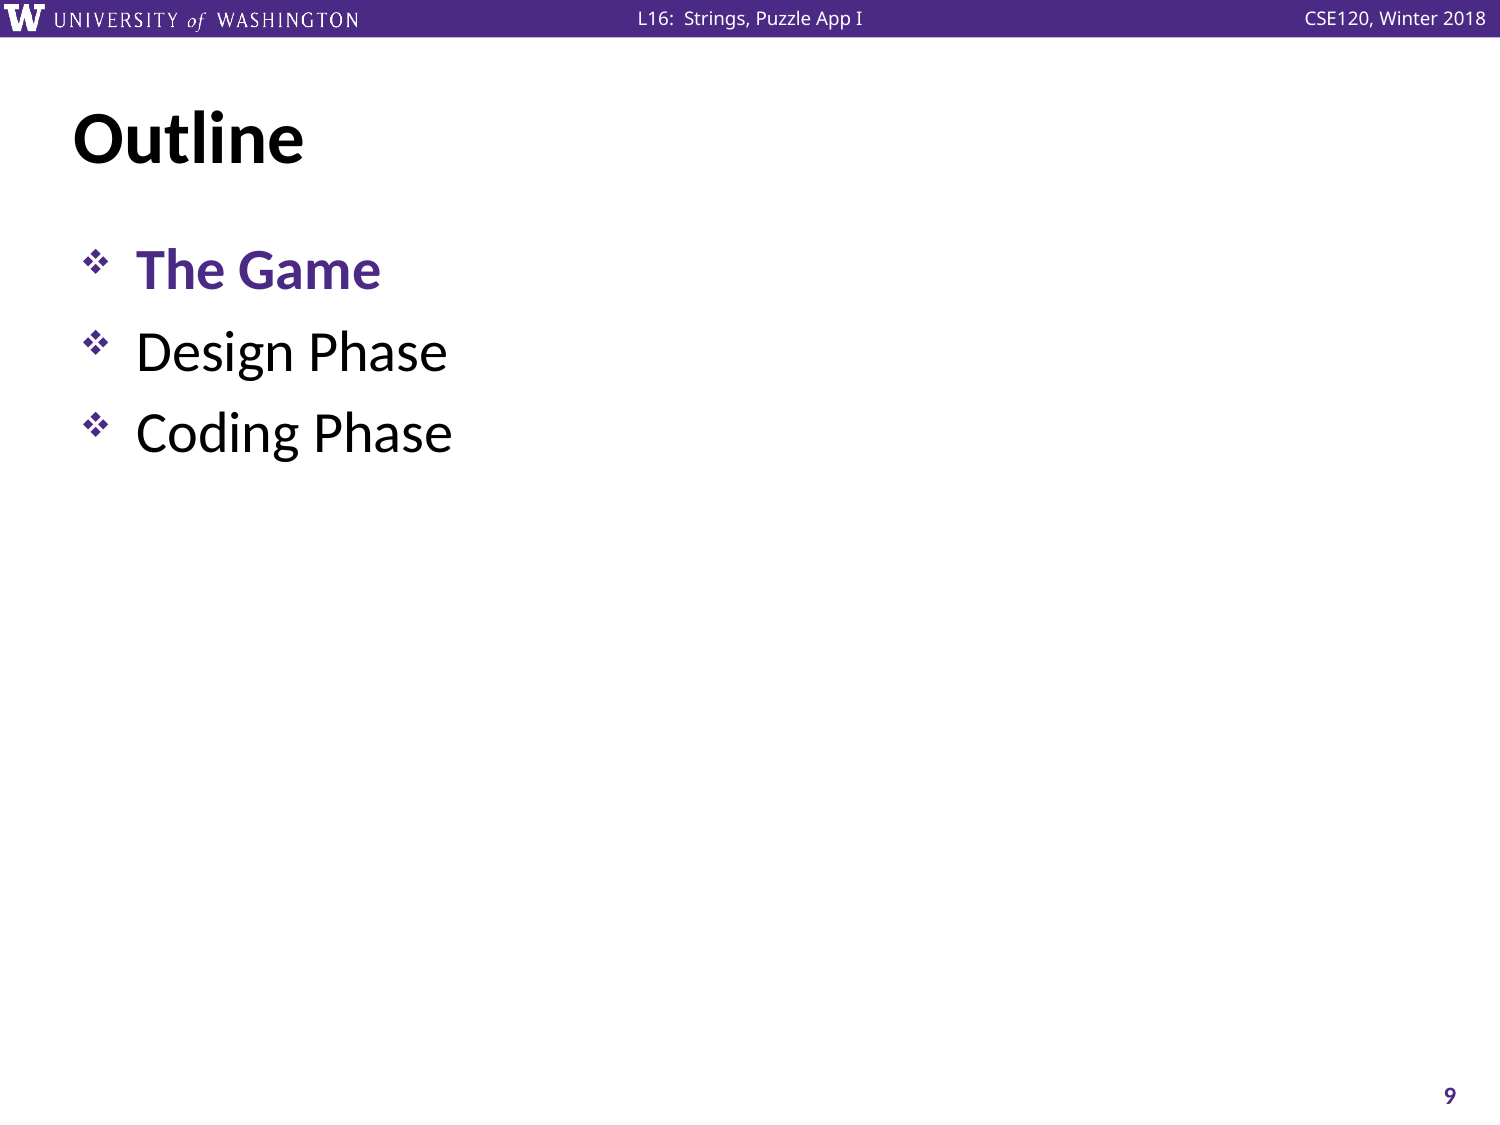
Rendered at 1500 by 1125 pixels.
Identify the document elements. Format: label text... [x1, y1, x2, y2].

title Outline [58, 71, 1438, 197]
slide_number 9 [1400, 1065, 1500, 1125]
picture [4, 4, 358, 32]
list The Game Design Phase Coding Phase [64, 223, 1438, 1040]
